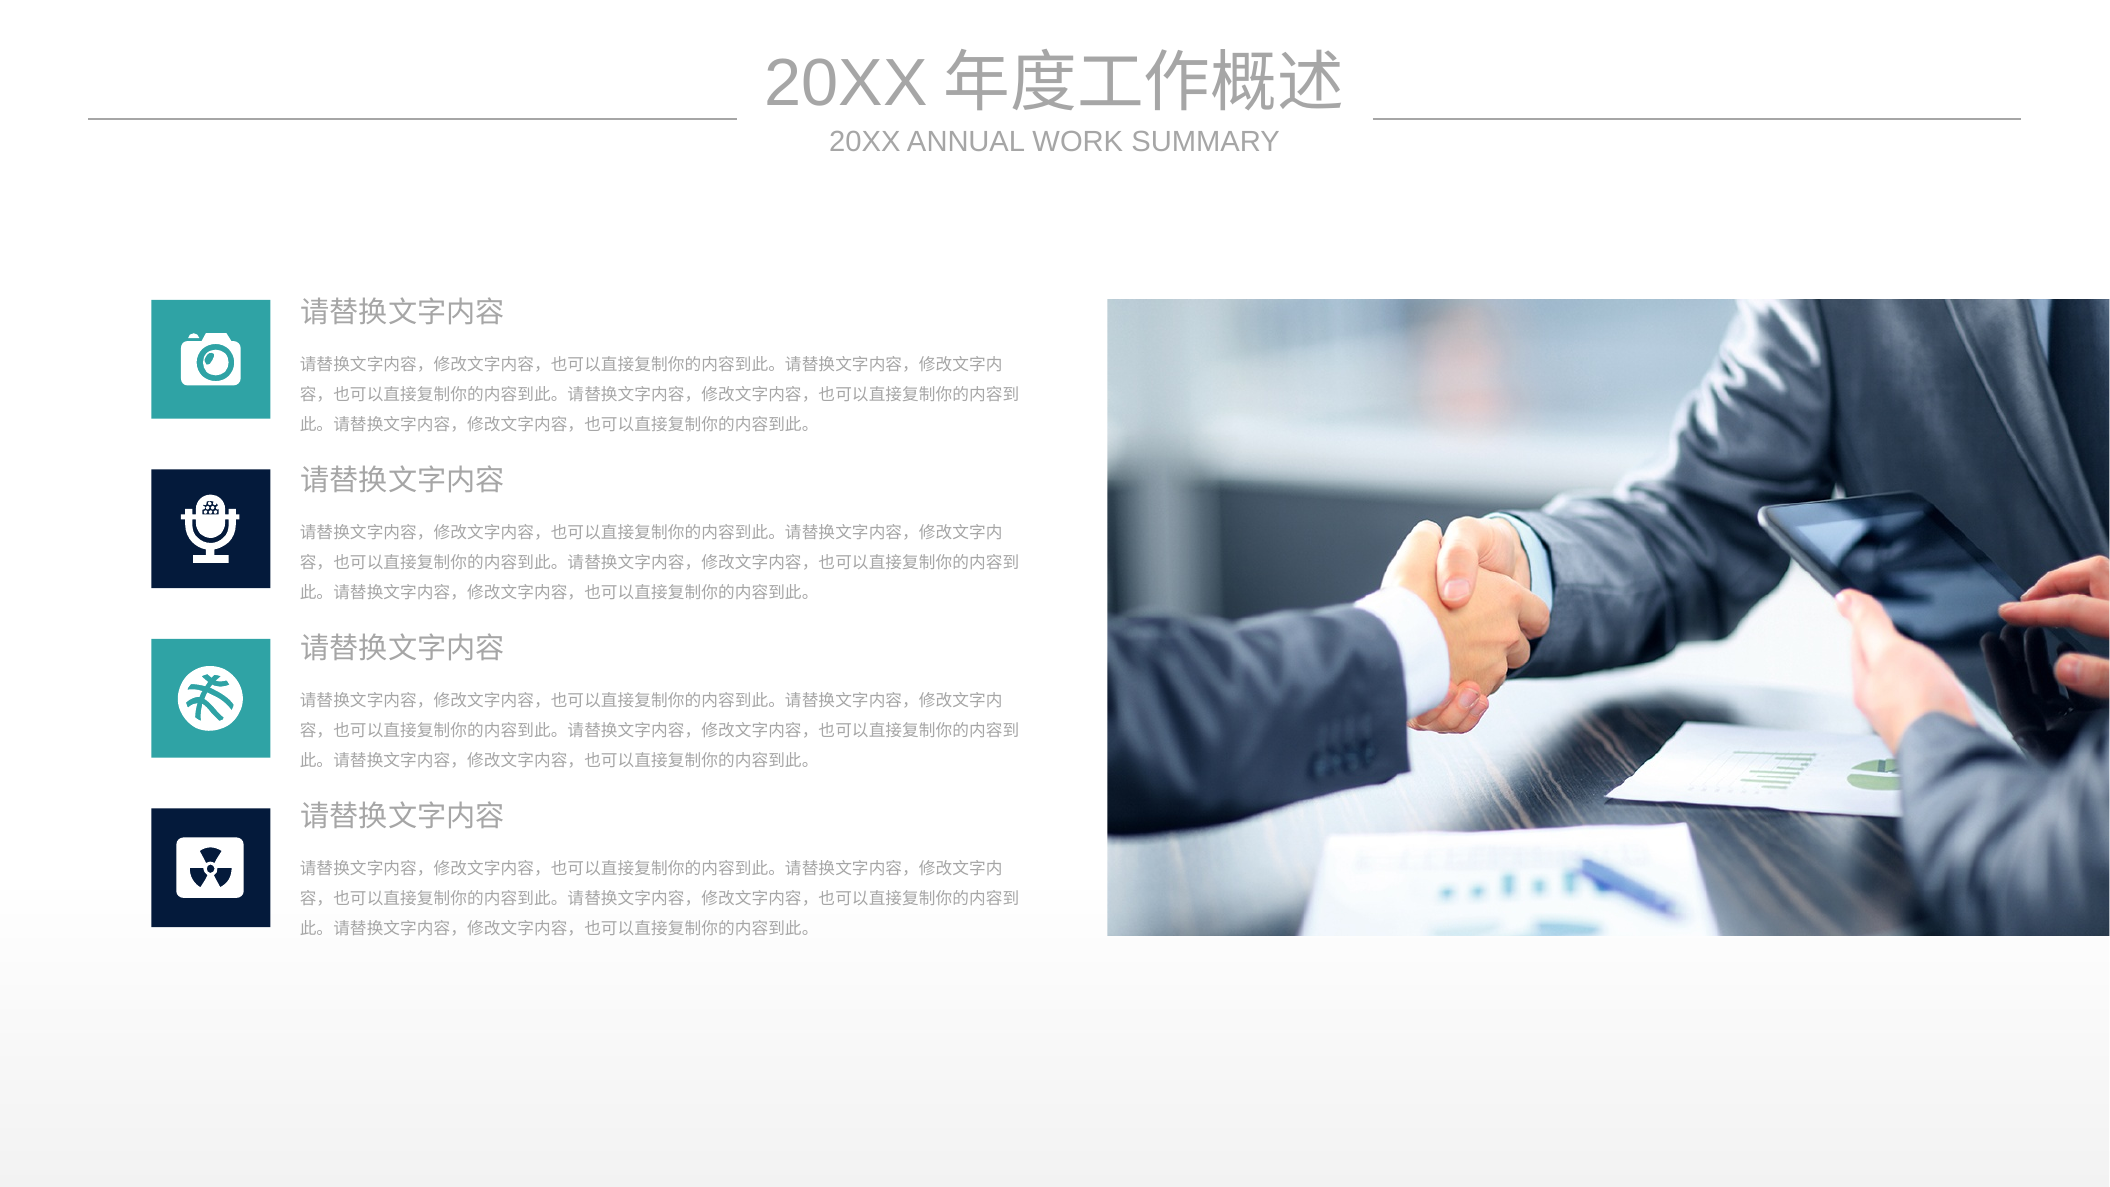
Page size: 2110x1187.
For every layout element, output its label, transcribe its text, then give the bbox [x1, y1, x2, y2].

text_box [151, 808, 271, 928]
text_box [1106, 299, 2110, 936]
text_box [151, 638, 271, 758]
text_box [151, 299, 271, 419]
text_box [299, 293, 1024, 435]
text_box 20XX ANNUAL WORK SUMMARY [824, 122, 1285, 158]
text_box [151, 469, 271, 589]
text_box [299, 796, 1024, 936]
text_box 20XX年度工作概述 [730, 38, 1379, 119]
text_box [299, 461, 1024, 600]
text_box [299, 628, 1024, 768]
